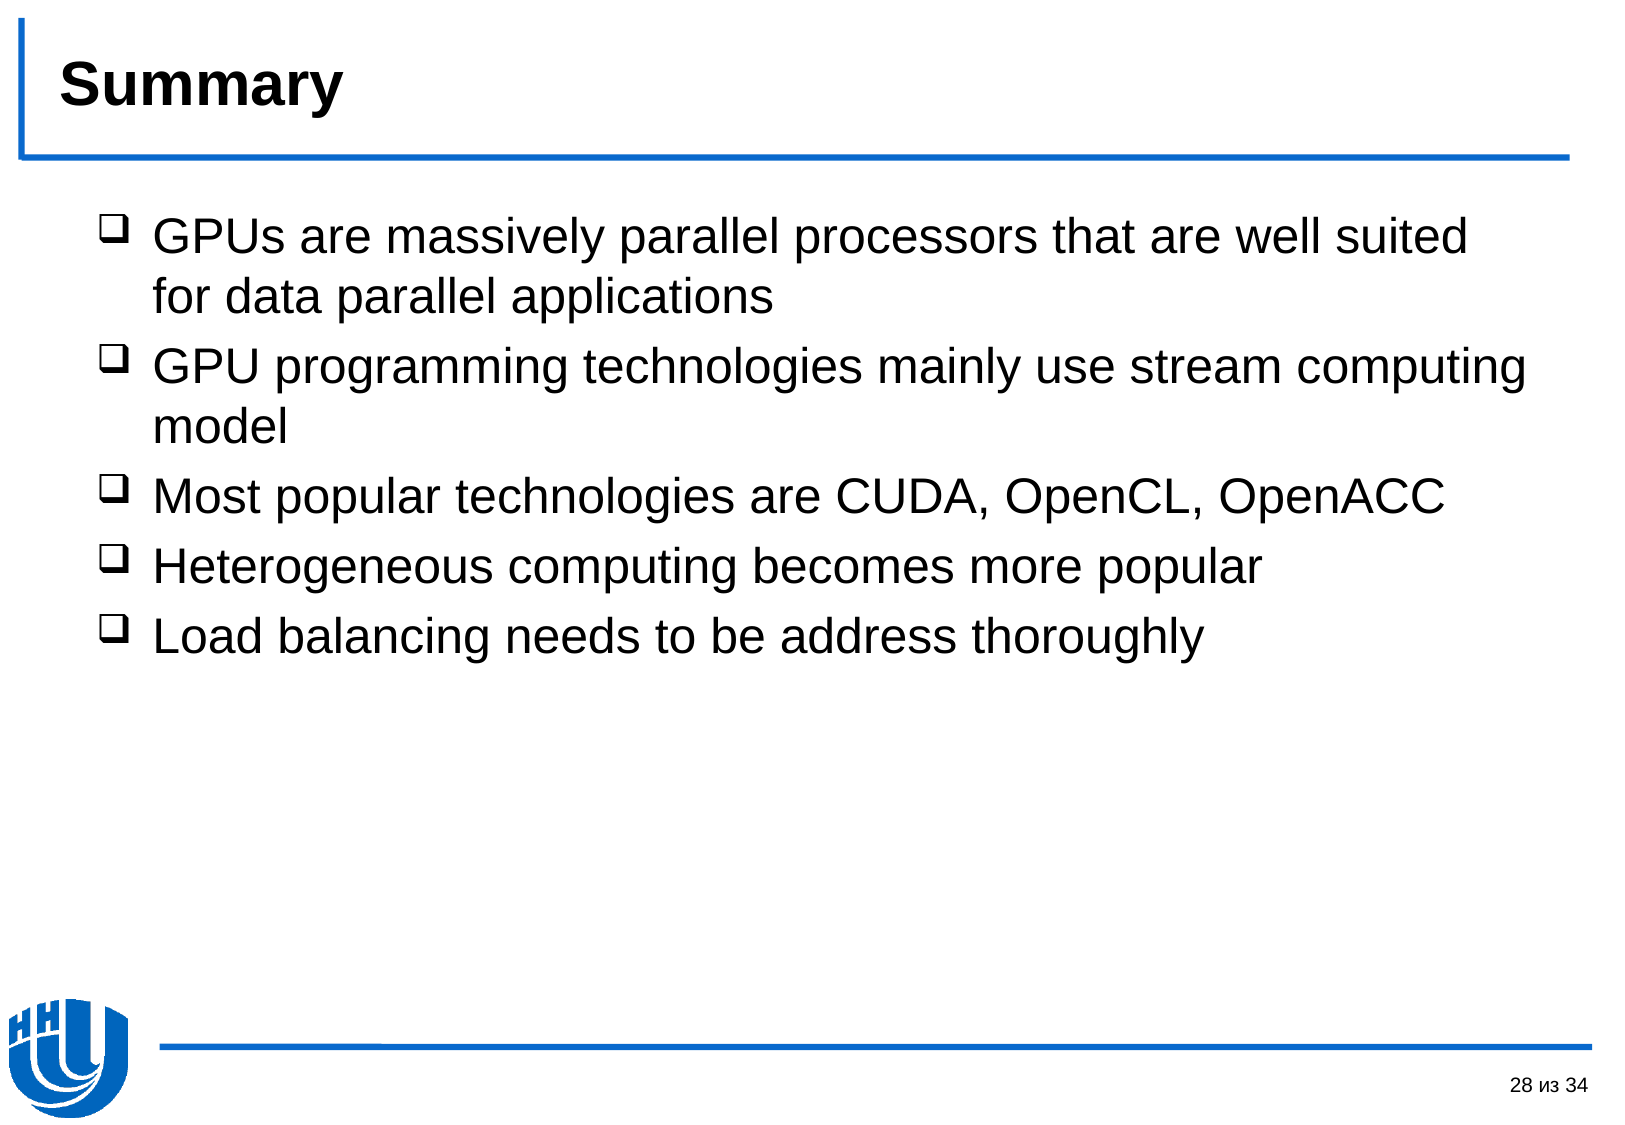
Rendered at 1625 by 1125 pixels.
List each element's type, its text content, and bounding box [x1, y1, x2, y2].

slide_number 28 [1449, 1051, 1604, 1125]
title Summary [44, 34, 1535, 127]
list GPUs are massively parallel processors that are well suited for data parallel applications GPU programming technologies mainly use stream computing model Most popular technologies are CUDA, OpenCL, OpenACC Heterogeneous computing becomes more popular Load balancing needs to be address thoroughly [81, 196, 1543, 1012]
picture [9, 999, 128, 1118]
